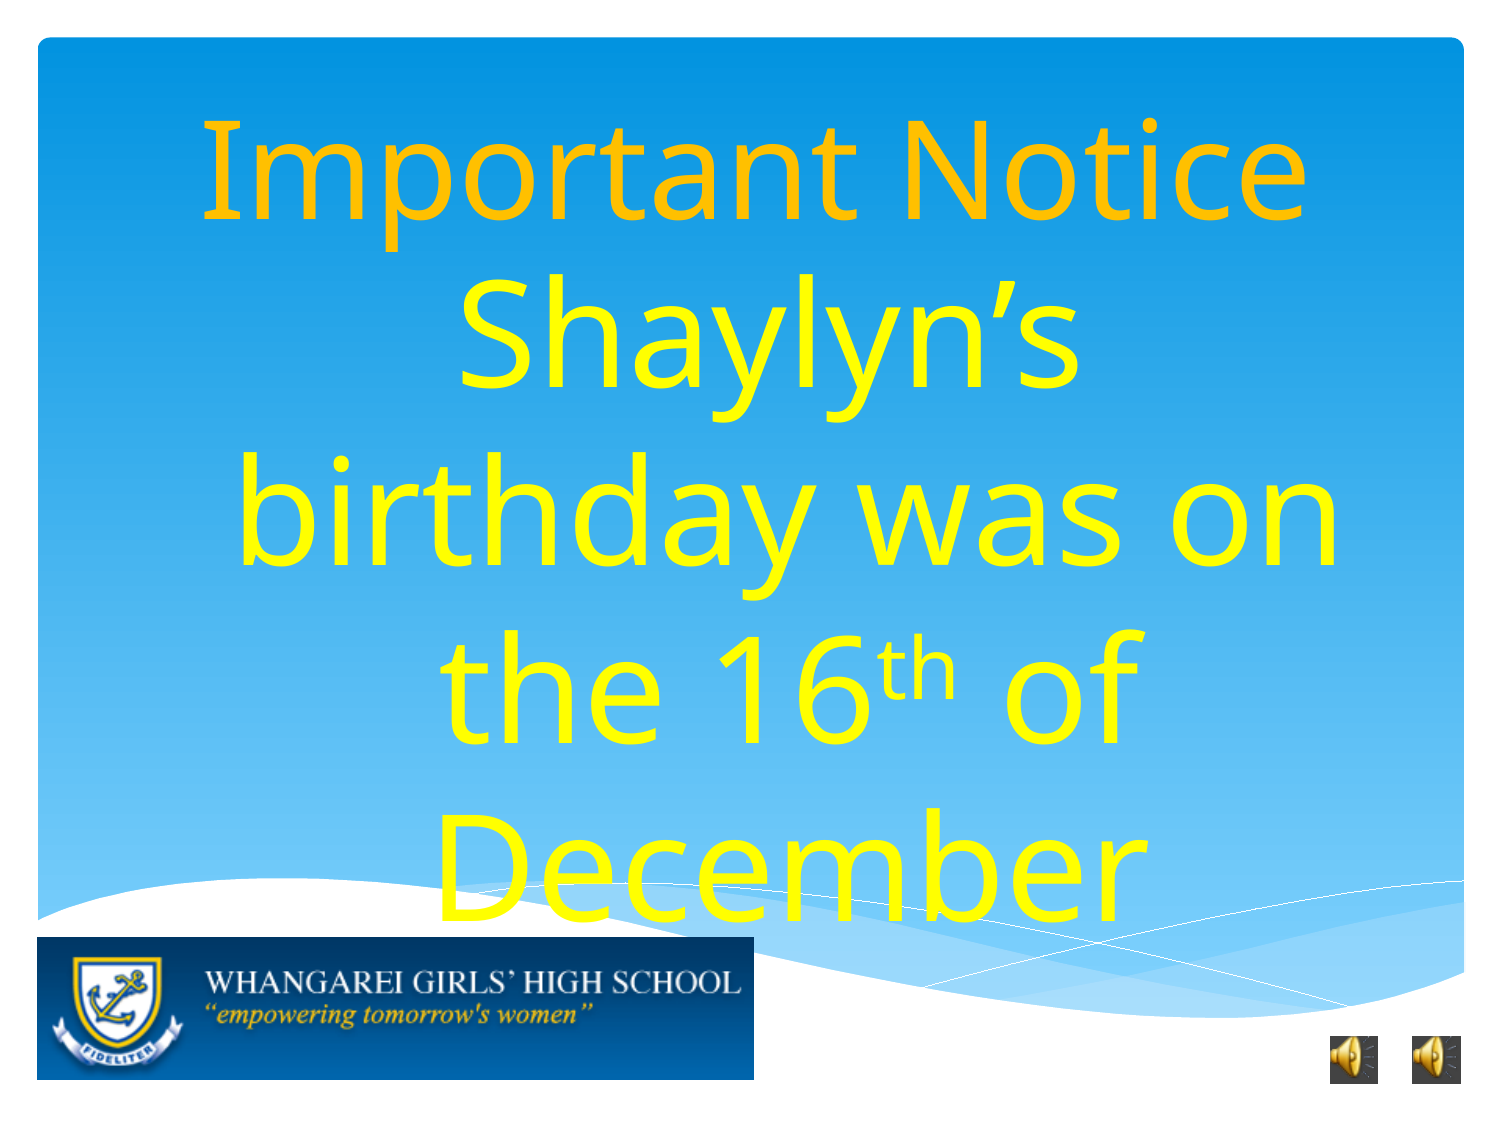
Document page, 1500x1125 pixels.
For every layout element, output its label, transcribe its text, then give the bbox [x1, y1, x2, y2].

picture [1328, 1034, 1380, 1086]
text_box Shaylyn’s birthday was on the 16th of December [149, 231, 1391, 963]
picture [37, 937, 754, 1080]
picture [1411, 1034, 1462, 1086]
text_box Important Notice [149, 37, 1362, 255]
